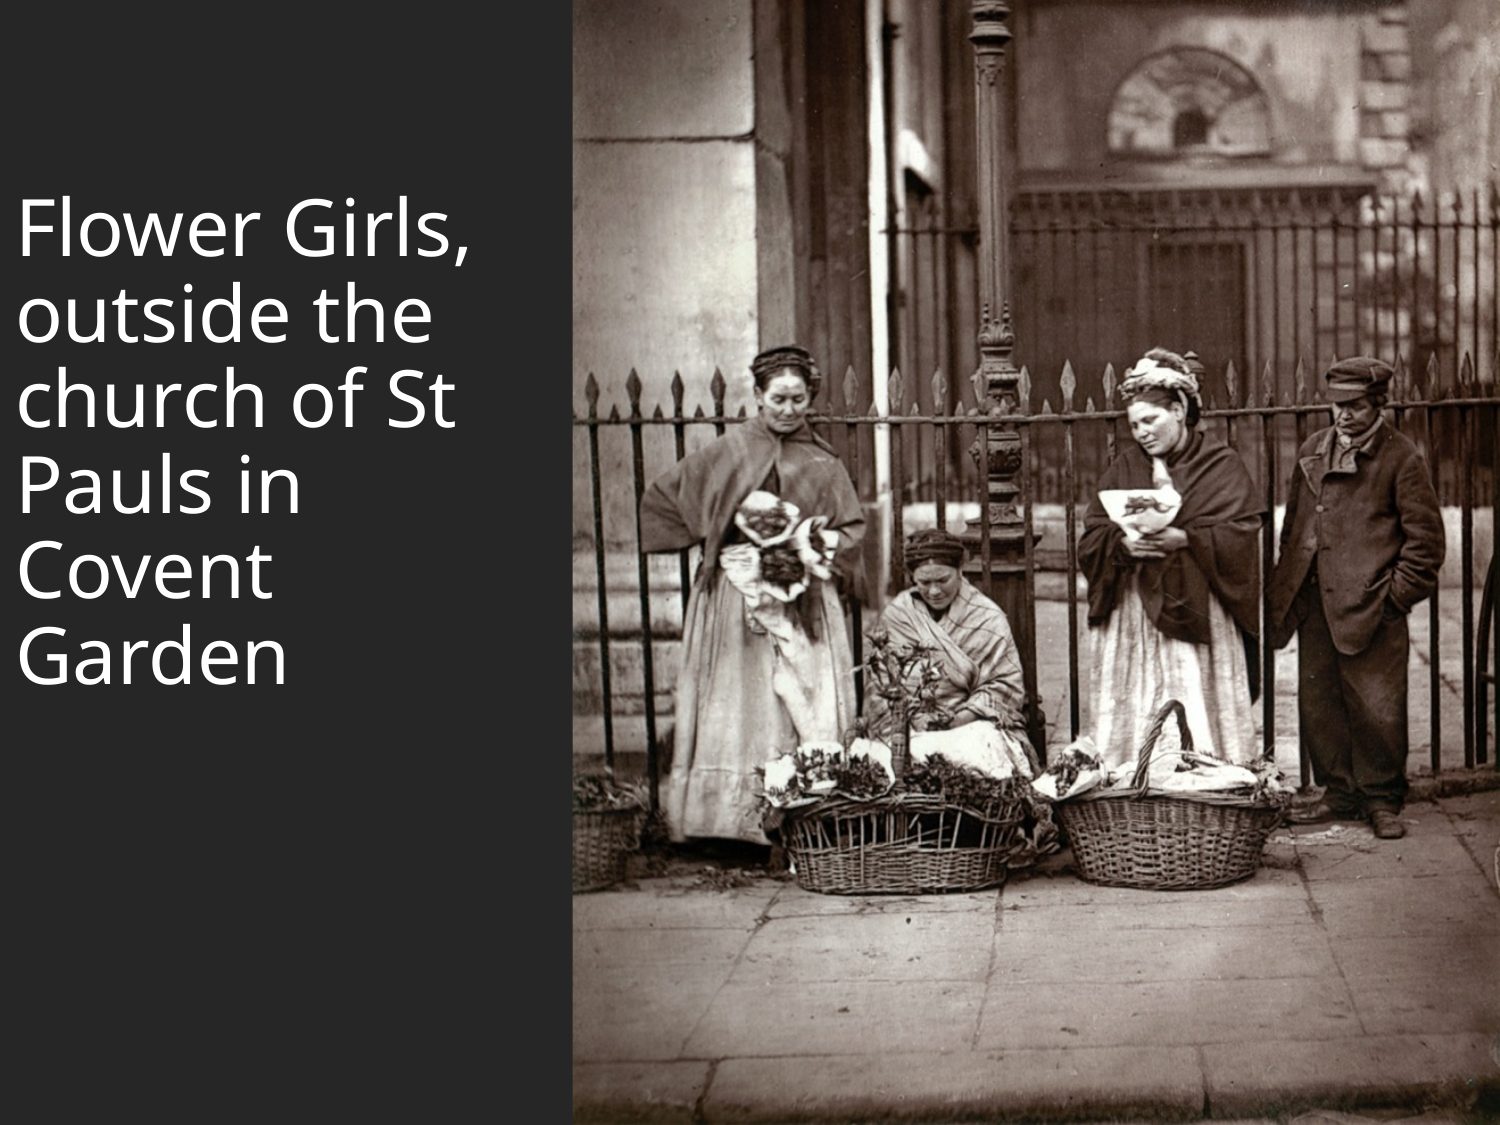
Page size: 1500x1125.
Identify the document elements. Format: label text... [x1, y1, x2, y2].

title Flower Girls, outside the church of St Pauls in Covent Garden [0, 104, 536, 709]
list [572, 0, 1500, 1125]
text_box [0, 0, 572, 1125]
